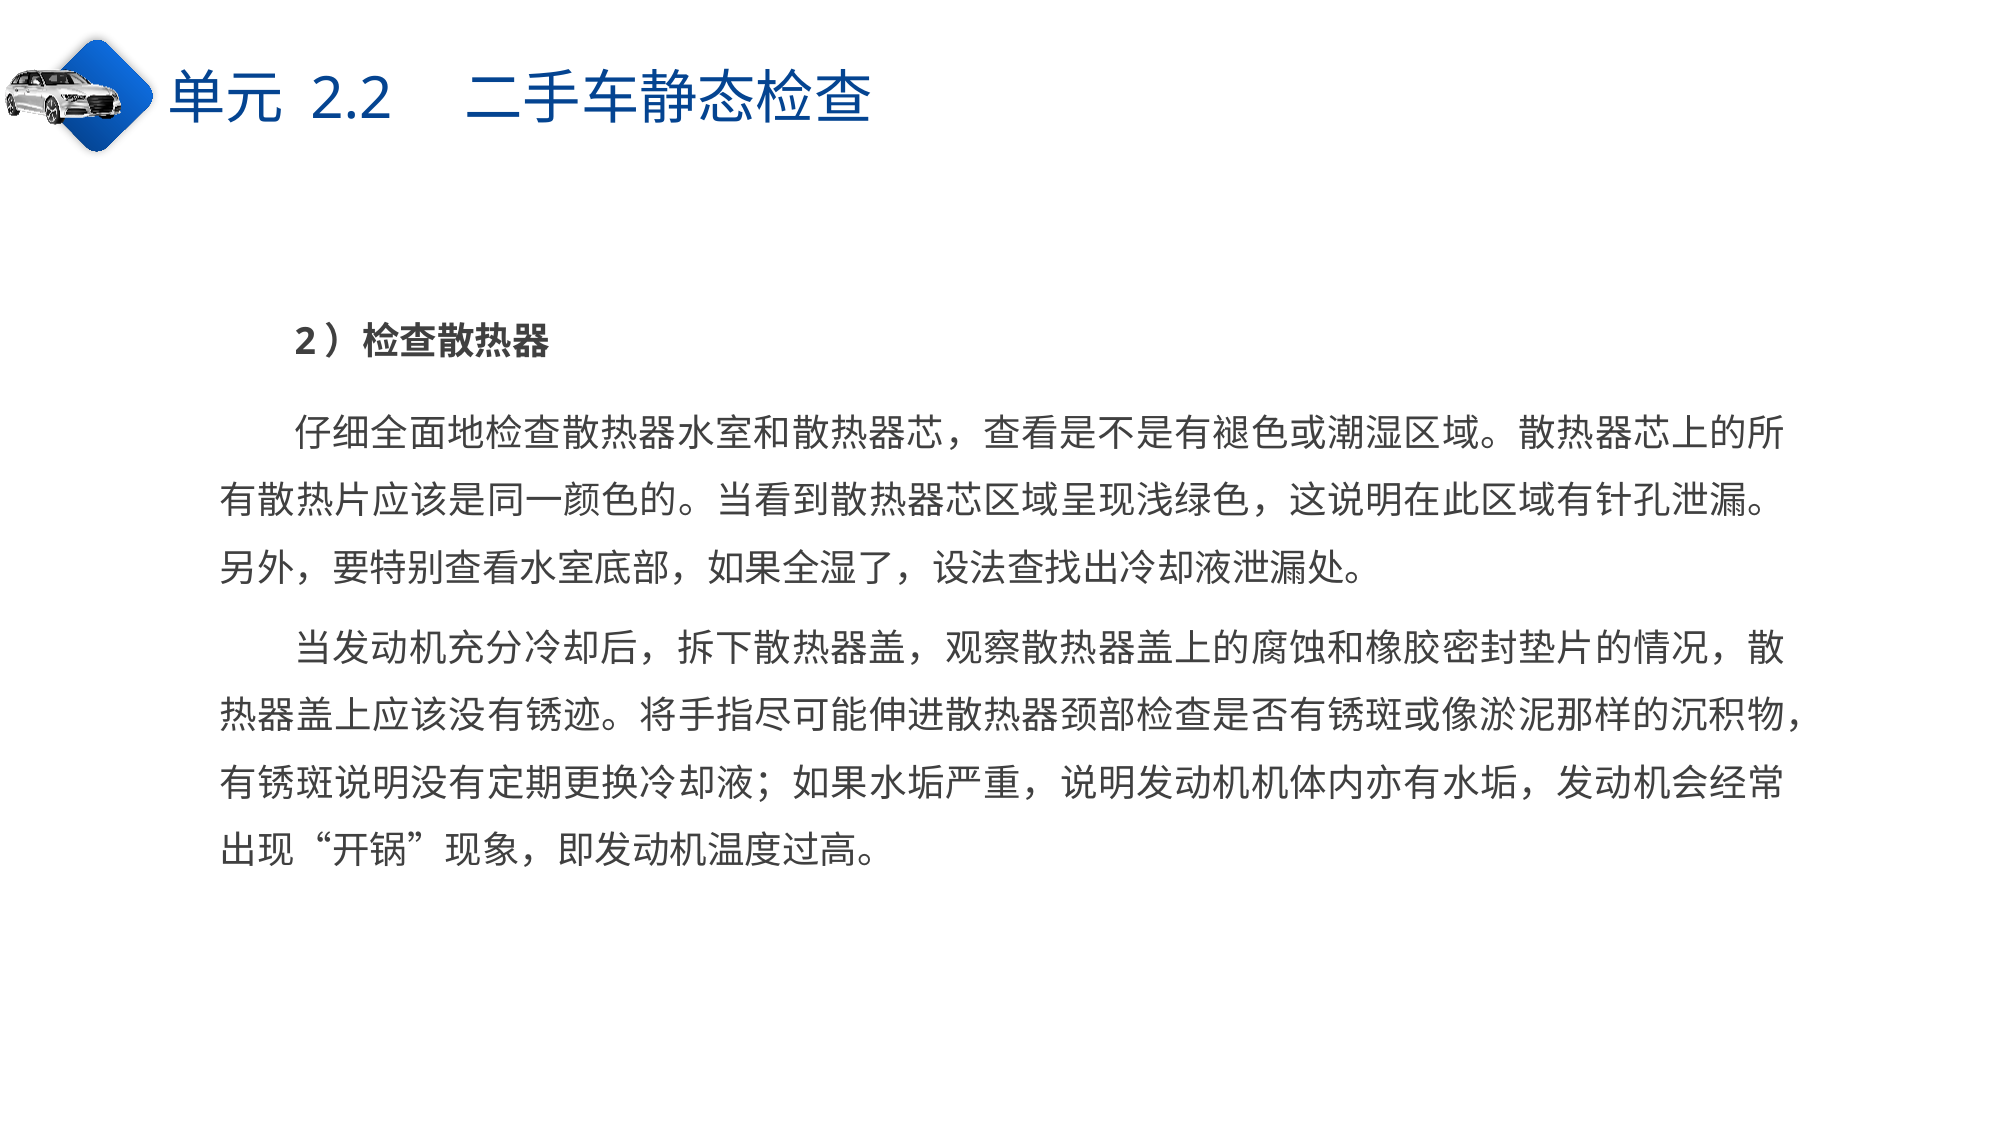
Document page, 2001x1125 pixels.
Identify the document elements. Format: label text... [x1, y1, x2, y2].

text_box 2）检查散热器 [204, 286, 1000, 370]
text_box 仔细全面地检查散热器水室和散热器芯，查看是不是有褪色或潮湿区域。散热器芯上的所有散热片应该是同一颜色的。当看到散热器芯区域呈现浅绿色，这说明在此区域有针孔泄漏。另外，要特别查看水室底部，如果全湿了，设法查找出冷却液泄漏处。 当发动机充分冷却后，拆下散热器盖，观察散热器盖上的腐蚀和橡胶密封垫片的情况，散热器盖上应该没有锈迹。将手指尽可能伸进散热器颈部检查是否有锈斑或像淤泥那样的沉积物，有锈斑说明没有定期更换冷却液；如果水垢严重，说明发动机机体内亦有水垢，发动机会经常出现“开锅”现象，即发动机温度过高。 [204, 379, 1800, 879]
text_box 单元 2.2 二手车静态检查 [152, 52, 888, 138]
picture [0, 31, 125, 157]
